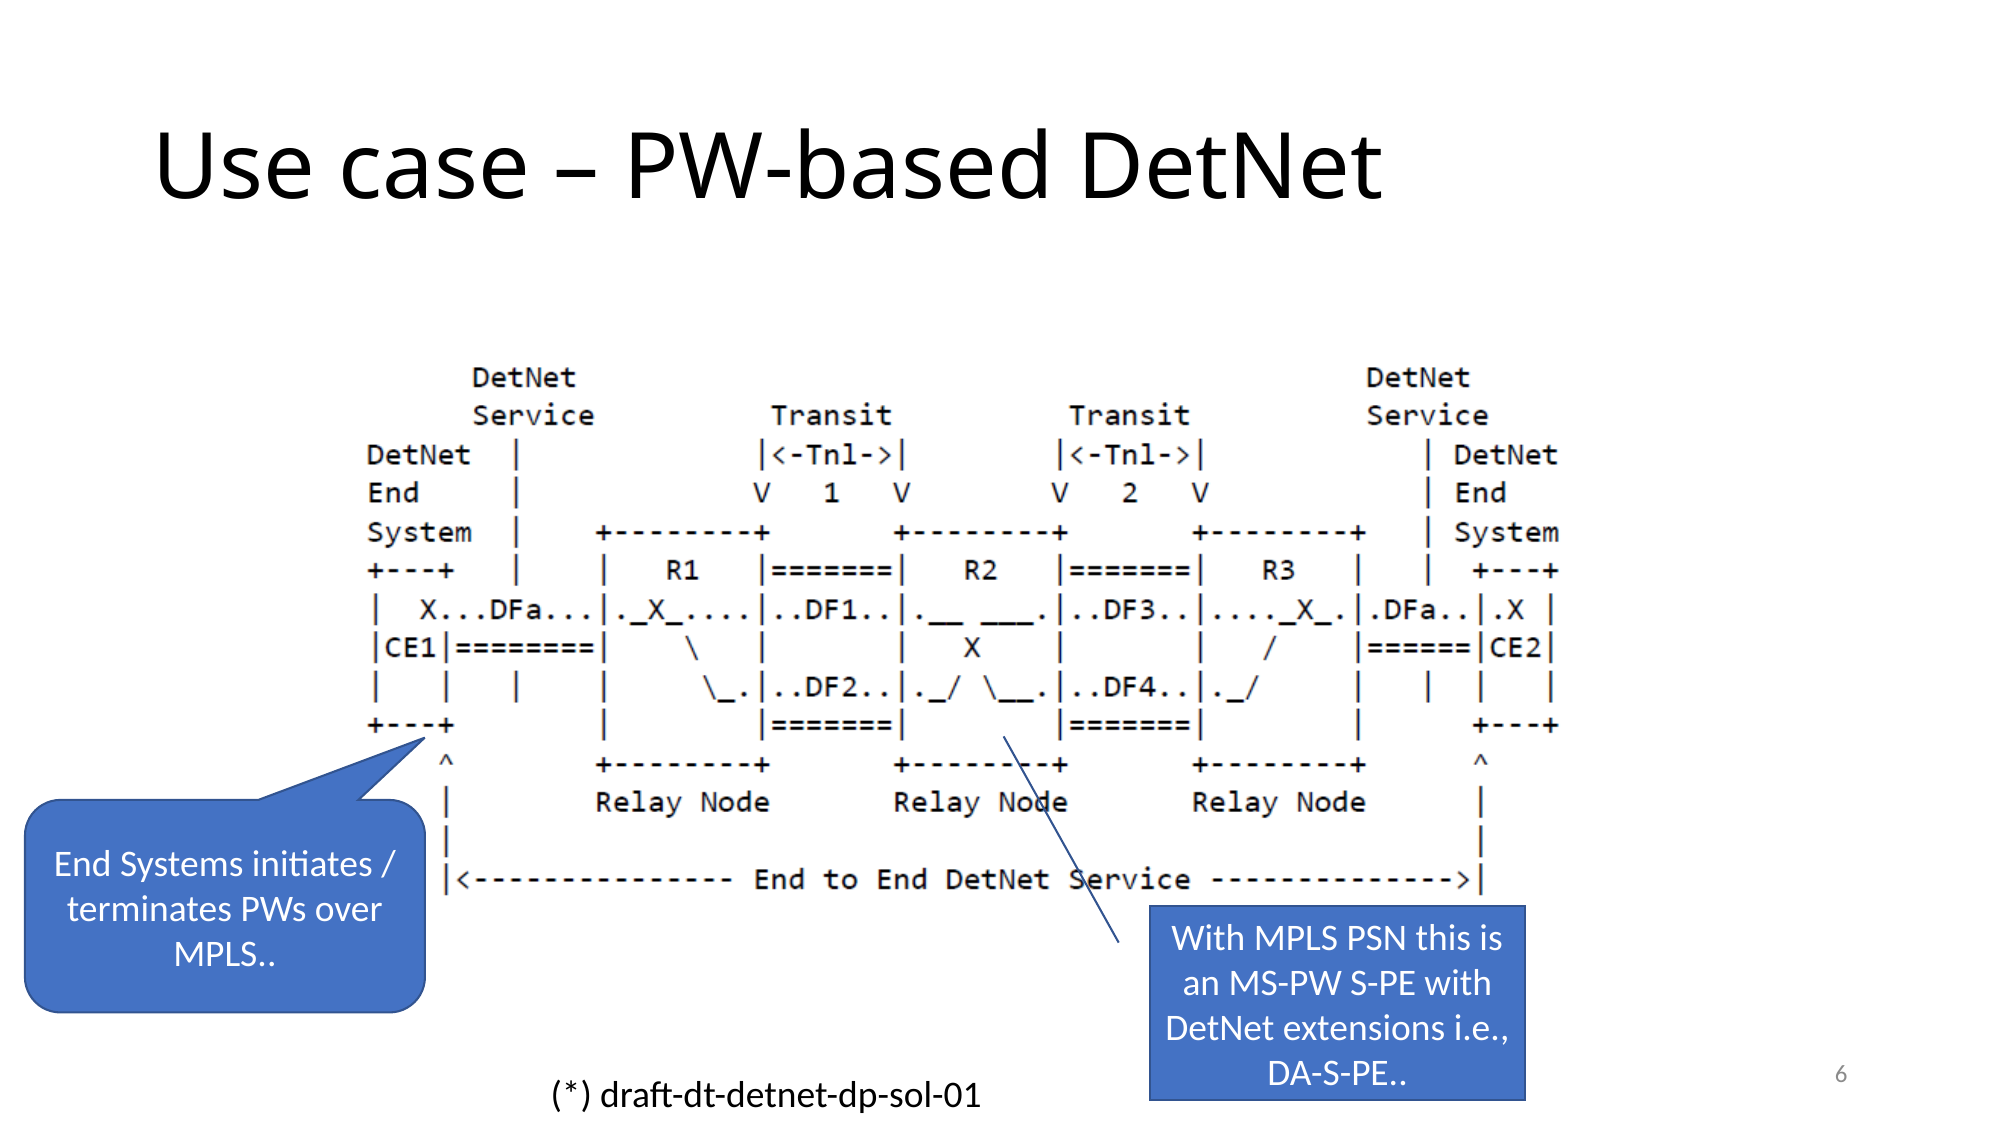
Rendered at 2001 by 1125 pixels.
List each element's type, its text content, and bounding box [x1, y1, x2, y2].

text_box (*) draft-dt-detnet-dp-sol-01 [535, 1062, 997, 1123]
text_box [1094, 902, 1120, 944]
picture [362, 354, 1576, 902]
text_box With MPLS PSN this is an MS-PW S-PE with DetNet extensions i.e., DA-S-PE.. [1149, 905, 1526, 1101]
title Use case – PW-based DetNet [137, 59, 1863, 278]
text_box End Systems initiates / terminates PWs over MPLS.. [23, 760, 426, 1014]
slide_number 6 [1412, 1042, 1863, 1103]
